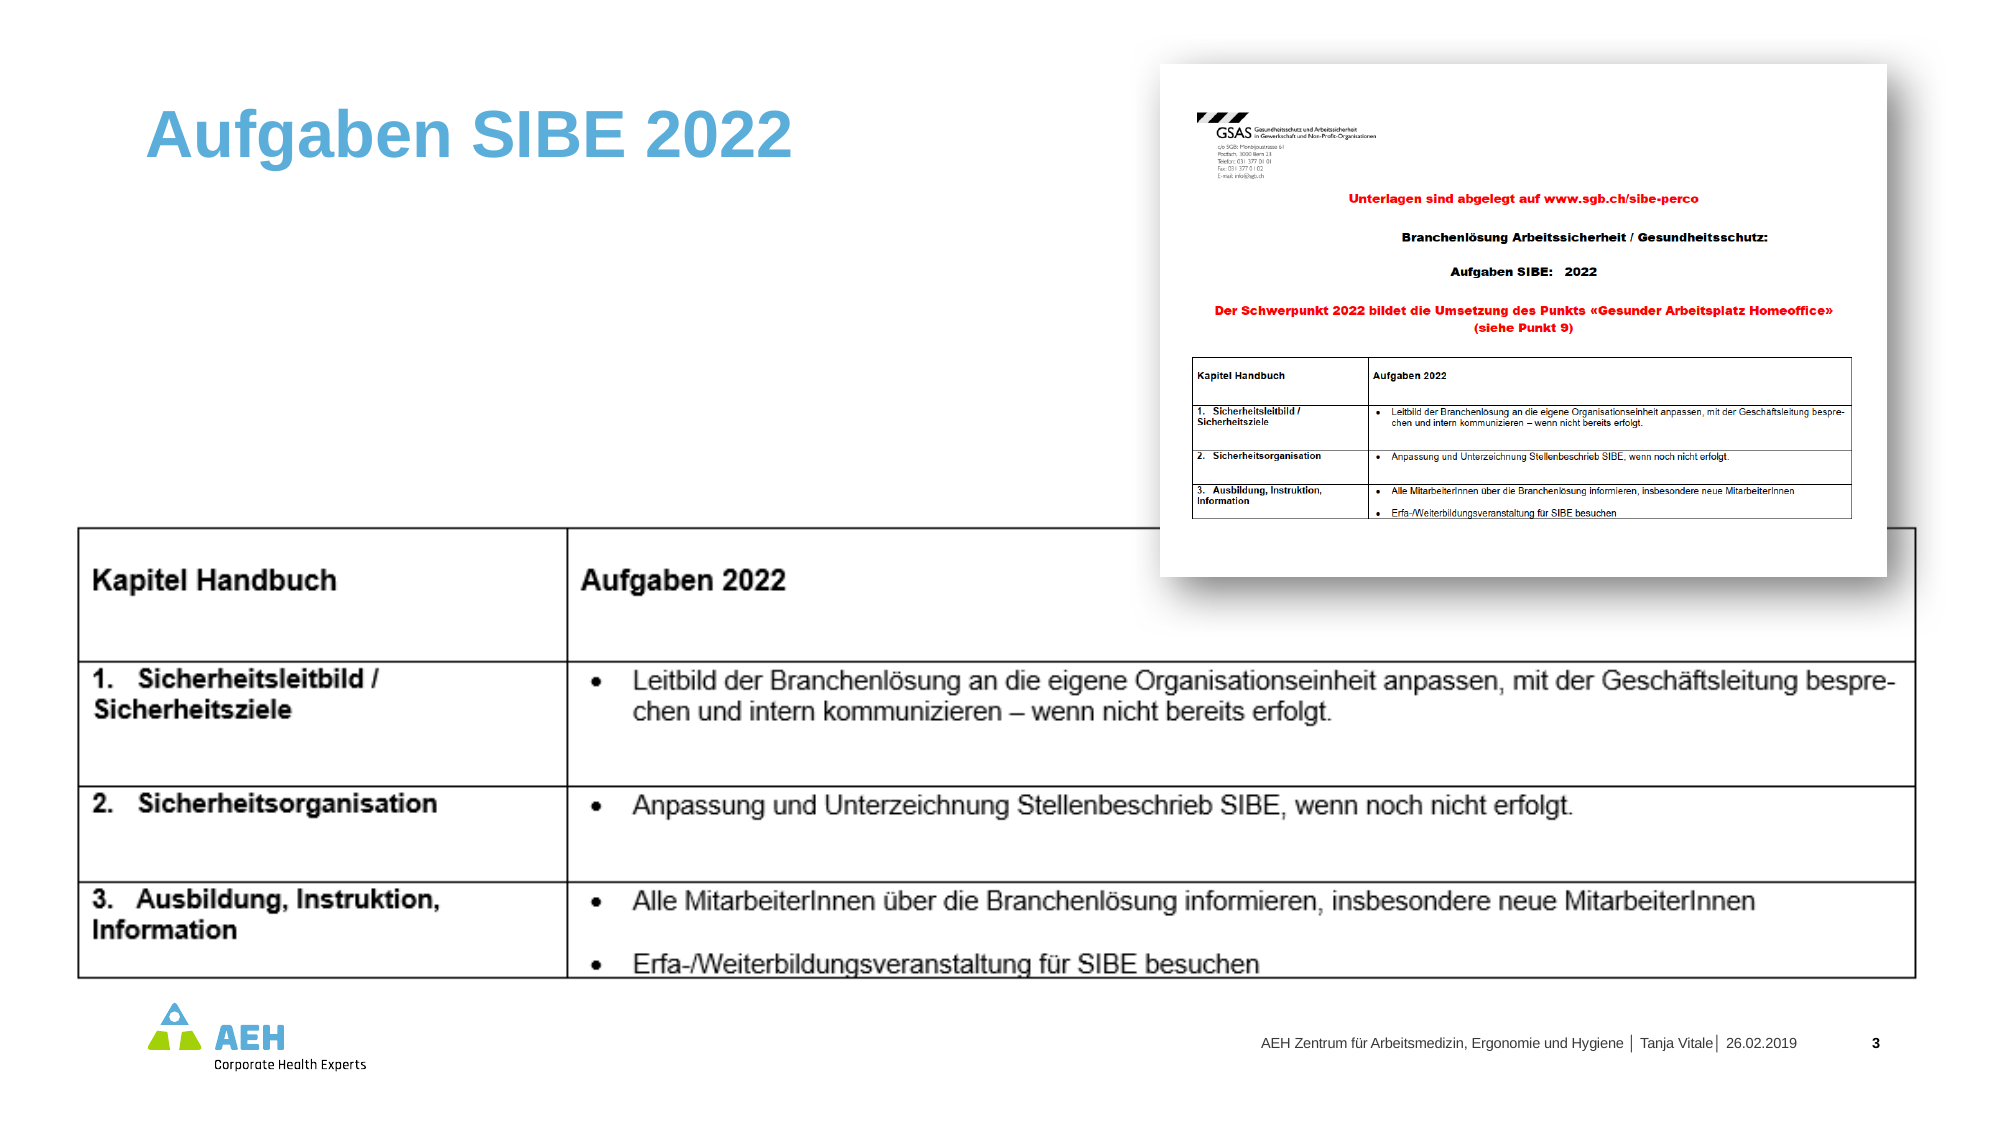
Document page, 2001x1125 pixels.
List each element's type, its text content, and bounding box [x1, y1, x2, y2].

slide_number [1142, 1026, 1812, 1062]
picture [67, 64, 1933, 999]
list Aufgaben SIBE 2022 [145, 100, 1143, 263]
